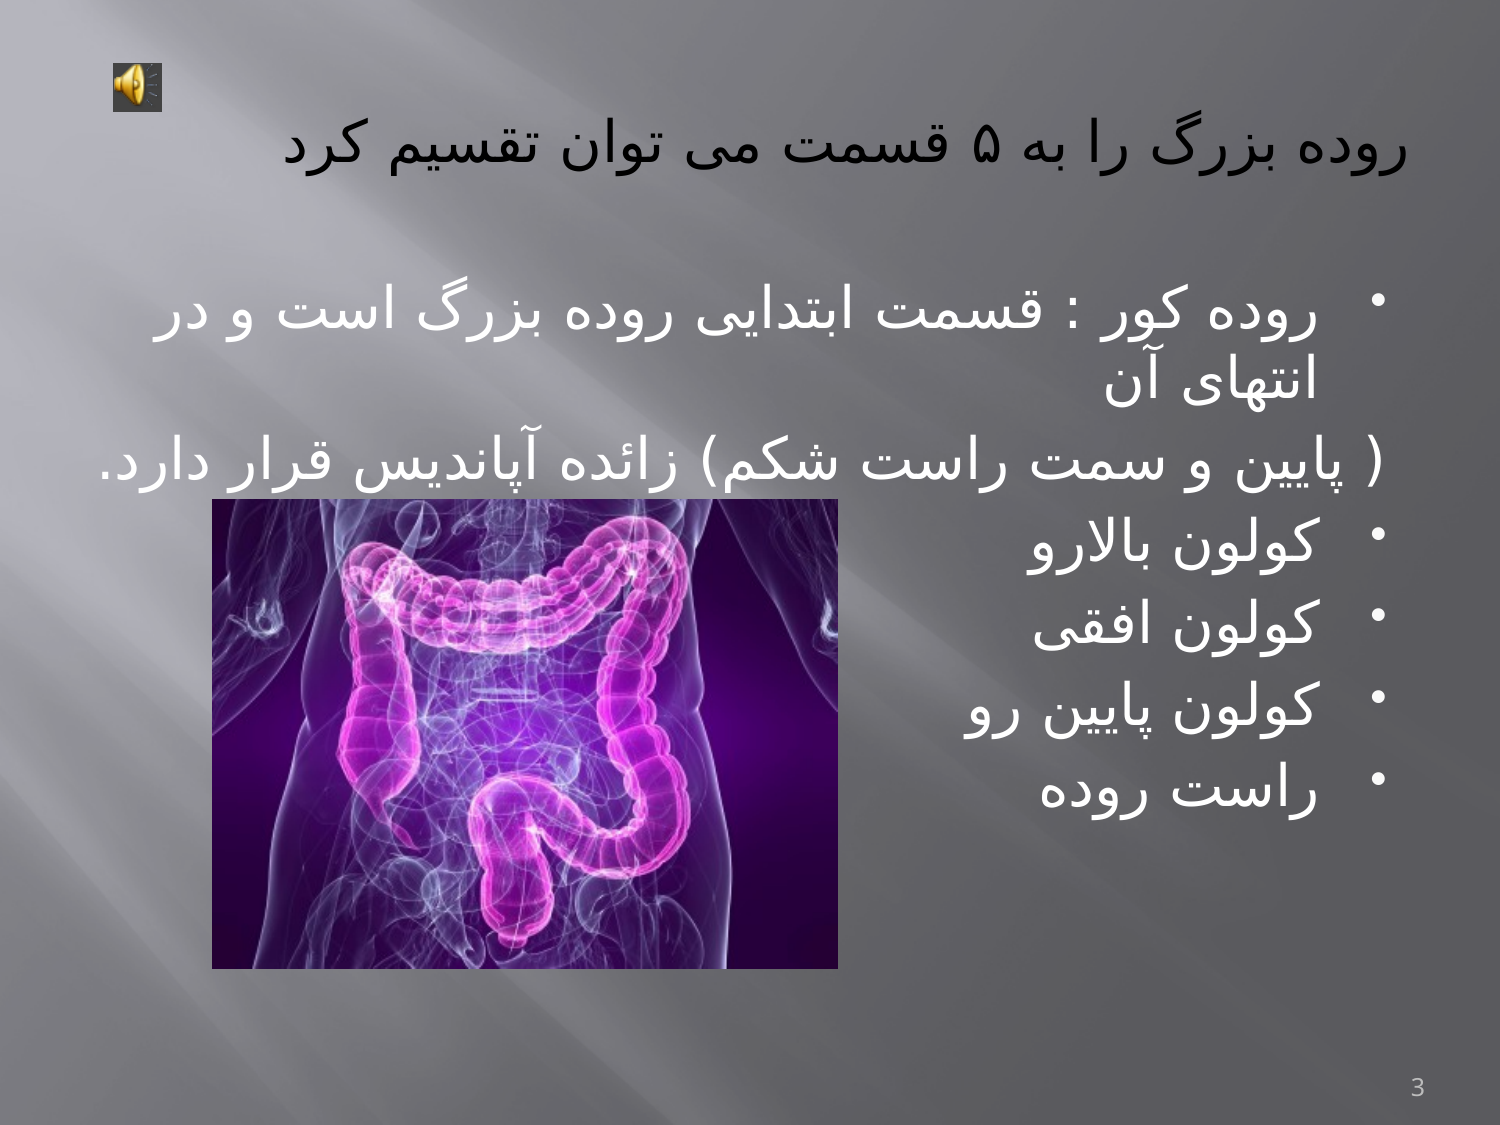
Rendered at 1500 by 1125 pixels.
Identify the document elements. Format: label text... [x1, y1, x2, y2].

list روده کور : قسمت ابتدایی روده بزرگ است و در انتهای آن ( پایین و سمت راست شکم) زائده آپاندیس قرار دارد. کولون بالارو کولون افقی کولون پایین رو راست روده [75, 262, 1425, 1035]
picture [112, 62, 163, 113]
title روده بزرگ را به ۵ قسمت می توان تقسیم کرد [75, 45, 1425, 233]
slide_number 3 [1299, 1052, 1425, 1113]
picture [212, 499, 838, 969]
